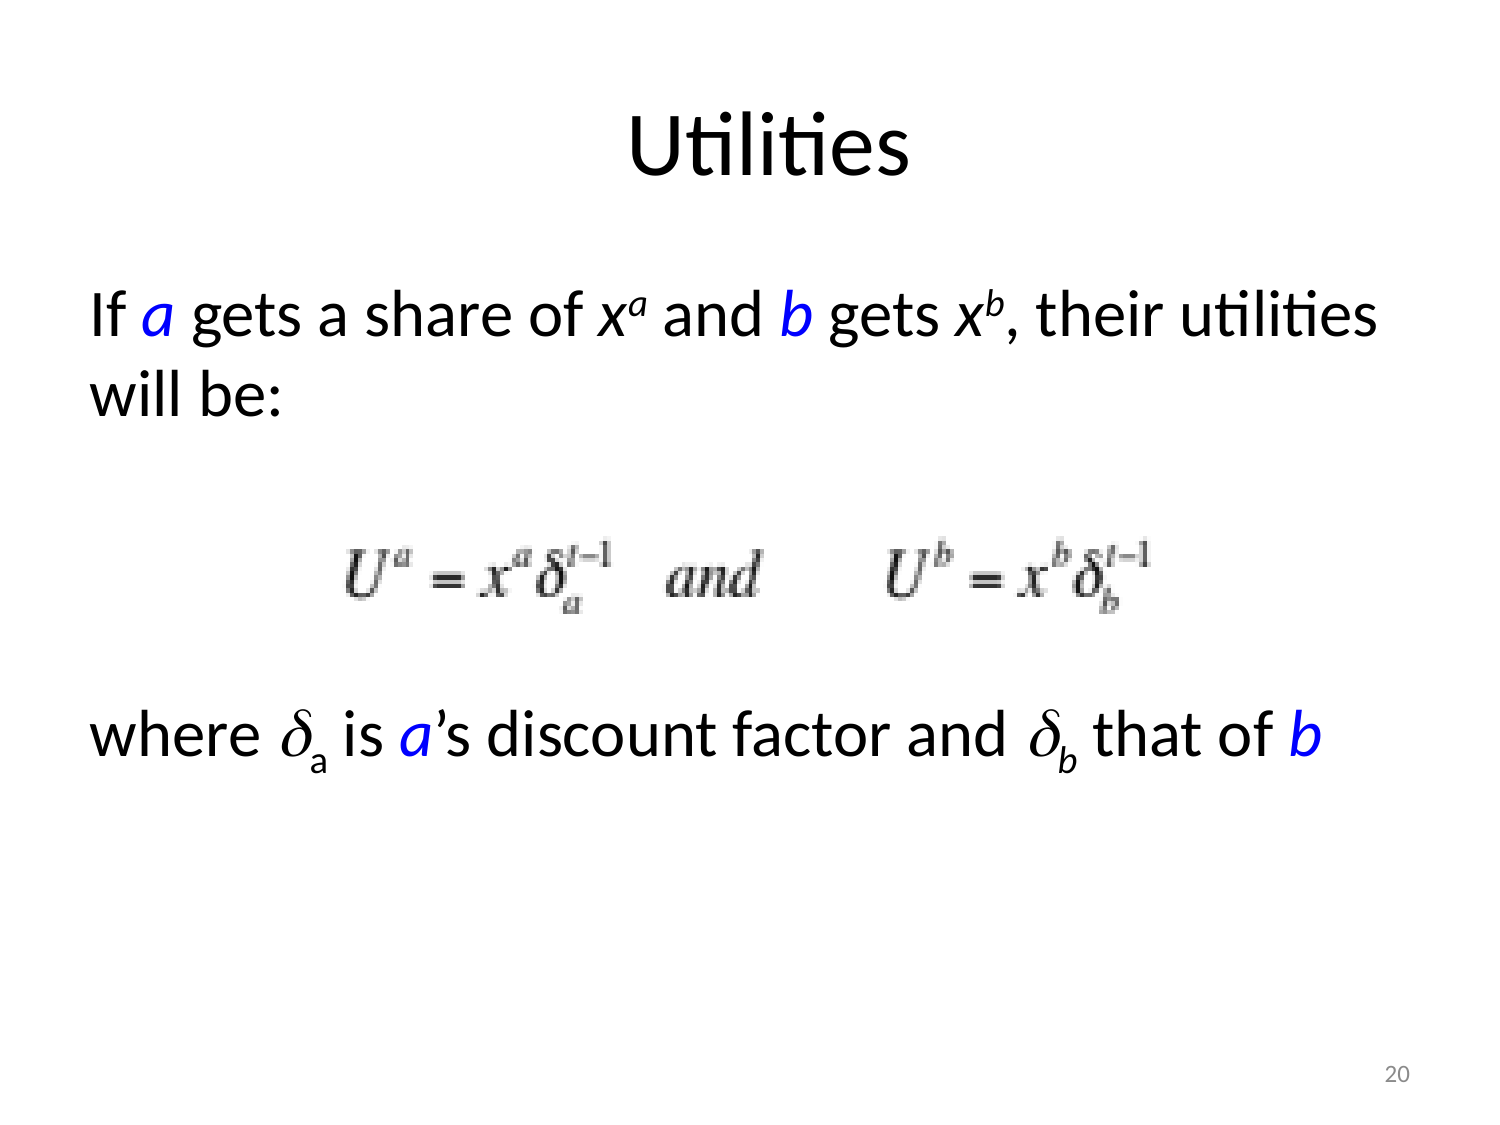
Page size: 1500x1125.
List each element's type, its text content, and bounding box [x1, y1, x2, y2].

text_box If a gets a share of xa and b gets xb, their utilities will be: where a is a’s discount factor and b that of b [75, 262, 1425, 1005]
slide_number 20 [1074, 1042, 1425, 1103]
text_box Utilities [143, 45, 1394, 233]
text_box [339, 524, 1156, 624]
